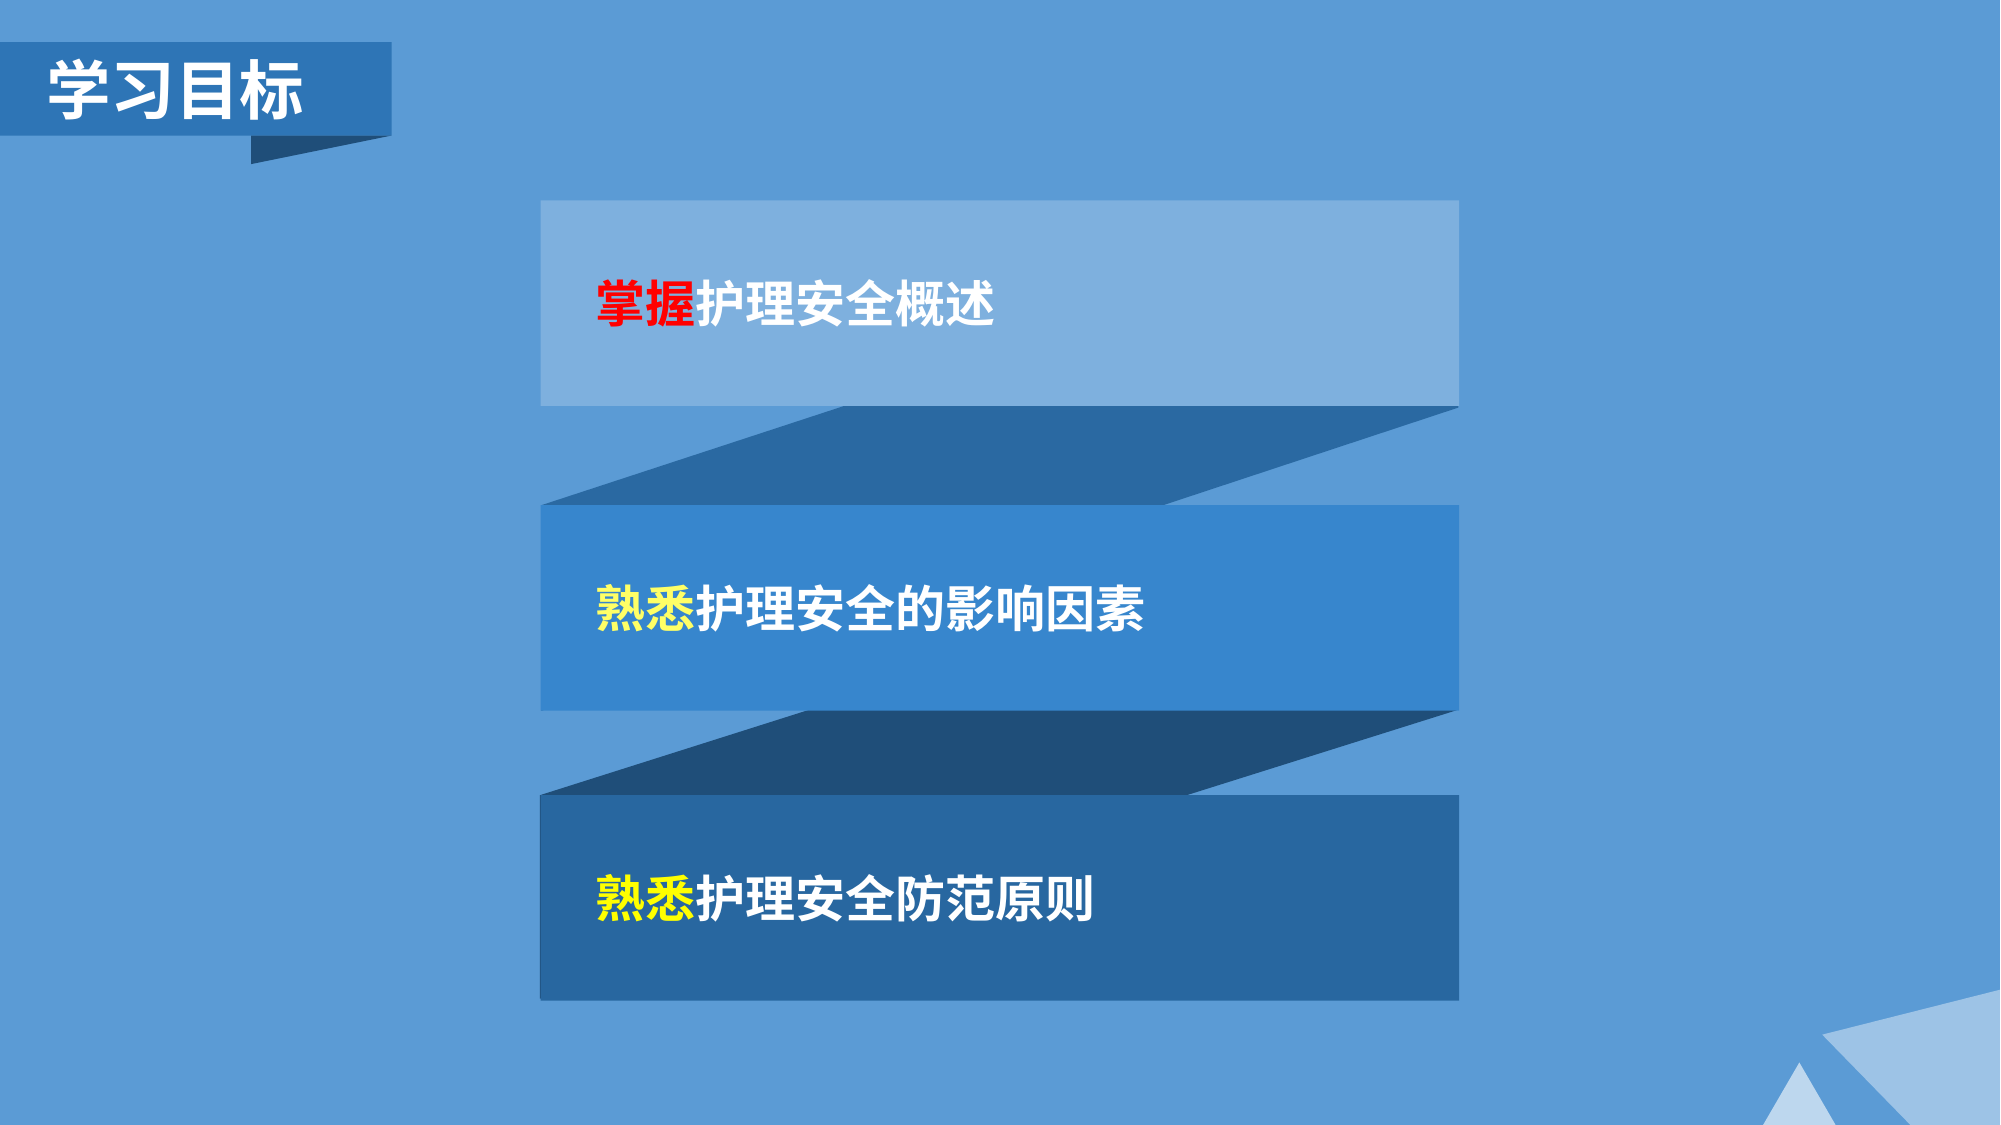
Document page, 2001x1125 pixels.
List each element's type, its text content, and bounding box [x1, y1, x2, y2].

text_box [540, 199, 1460, 407]
text_box 熟悉护理安全的影响因素 [580, 570, 1501, 645]
text_box [0, 41, 393, 137]
text_box [540, 794, 1460, 1002]
text_box [1820, 988, 2000, 1125]
text_box 掌握护理安全概述 [580, 265, 1419, 341]
text_box [1761, 1060, 1837, 1125]
text_box [250, 134, 392, 166]
text_box 学习目标 [31, 42, 345, 135]
text_box [541, 407, 1460, 504]
text_box [540, 504, 1460, 712]
text_box [538, 712, 1455, 1001]
text_box 熟悉护理安全防范原则 [580, 860, 1318, 935]
